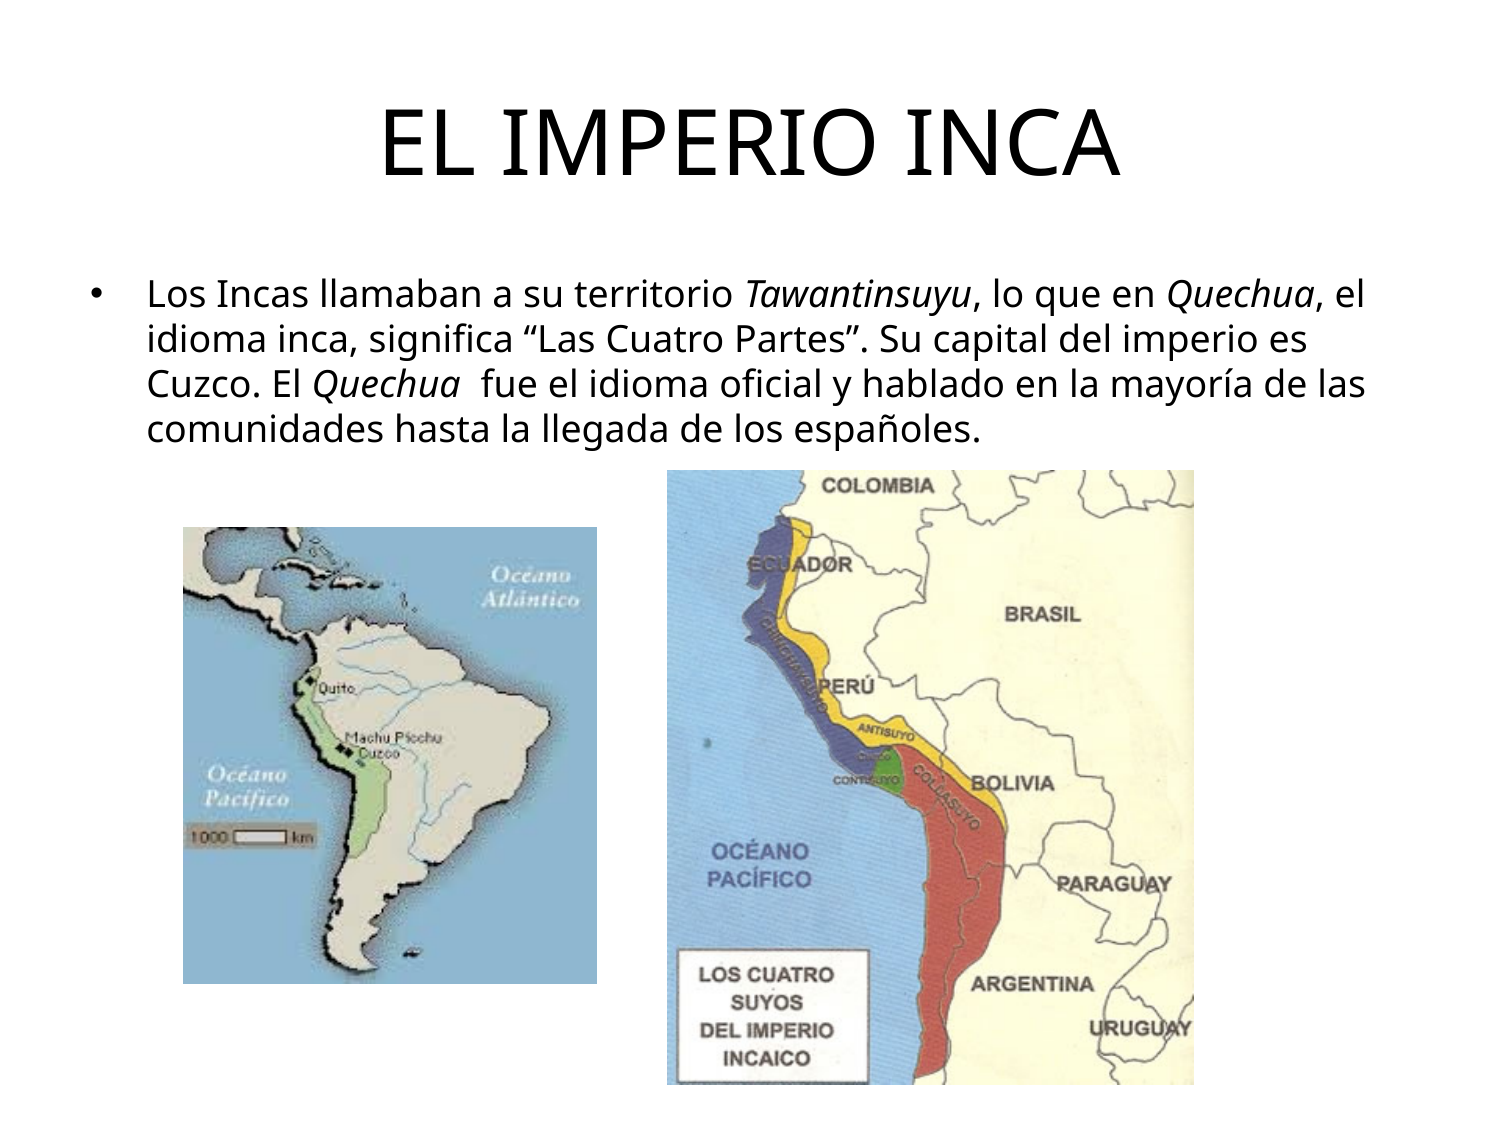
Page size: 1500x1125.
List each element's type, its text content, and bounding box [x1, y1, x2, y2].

picture [182, 526, 597, 984]
list Los Incas llamaban a su territorio Tawantinsuyu, lo que en Quechua, el idioma inca, significa “Las Cuatro Partes”. Su capital del imperio es Cuzco. El Quechua fue el idioma oficial y hablado en la mayoría de las comunidades hasta la llegada de los españoles. [75, 262, 1425, 1005]
title EL IMPERIO INCA [75, 45, 1425, 233]
picture [666, 470, 1195, 1085]
